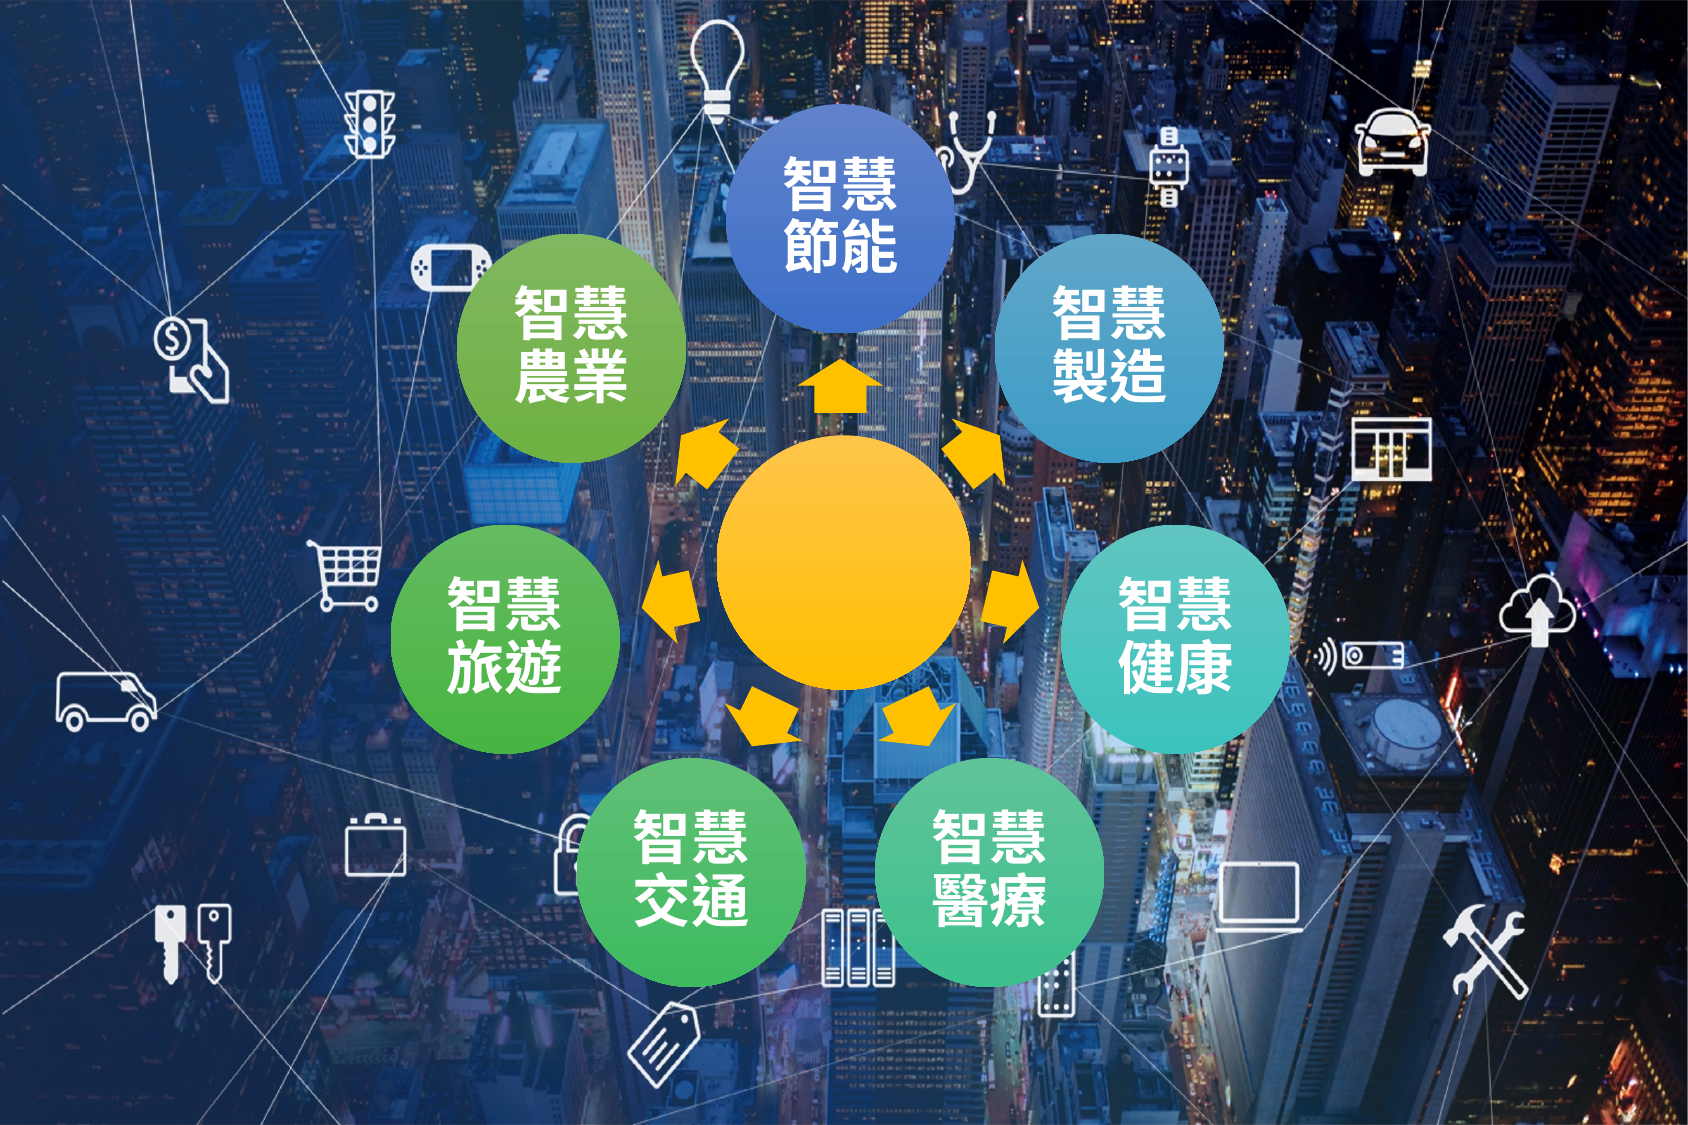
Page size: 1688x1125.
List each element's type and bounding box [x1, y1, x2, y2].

picture [0, 0, 1688, 1125]
text_box [390, 104, 1291, 987]
text_box [716, 435, 971, 690]
